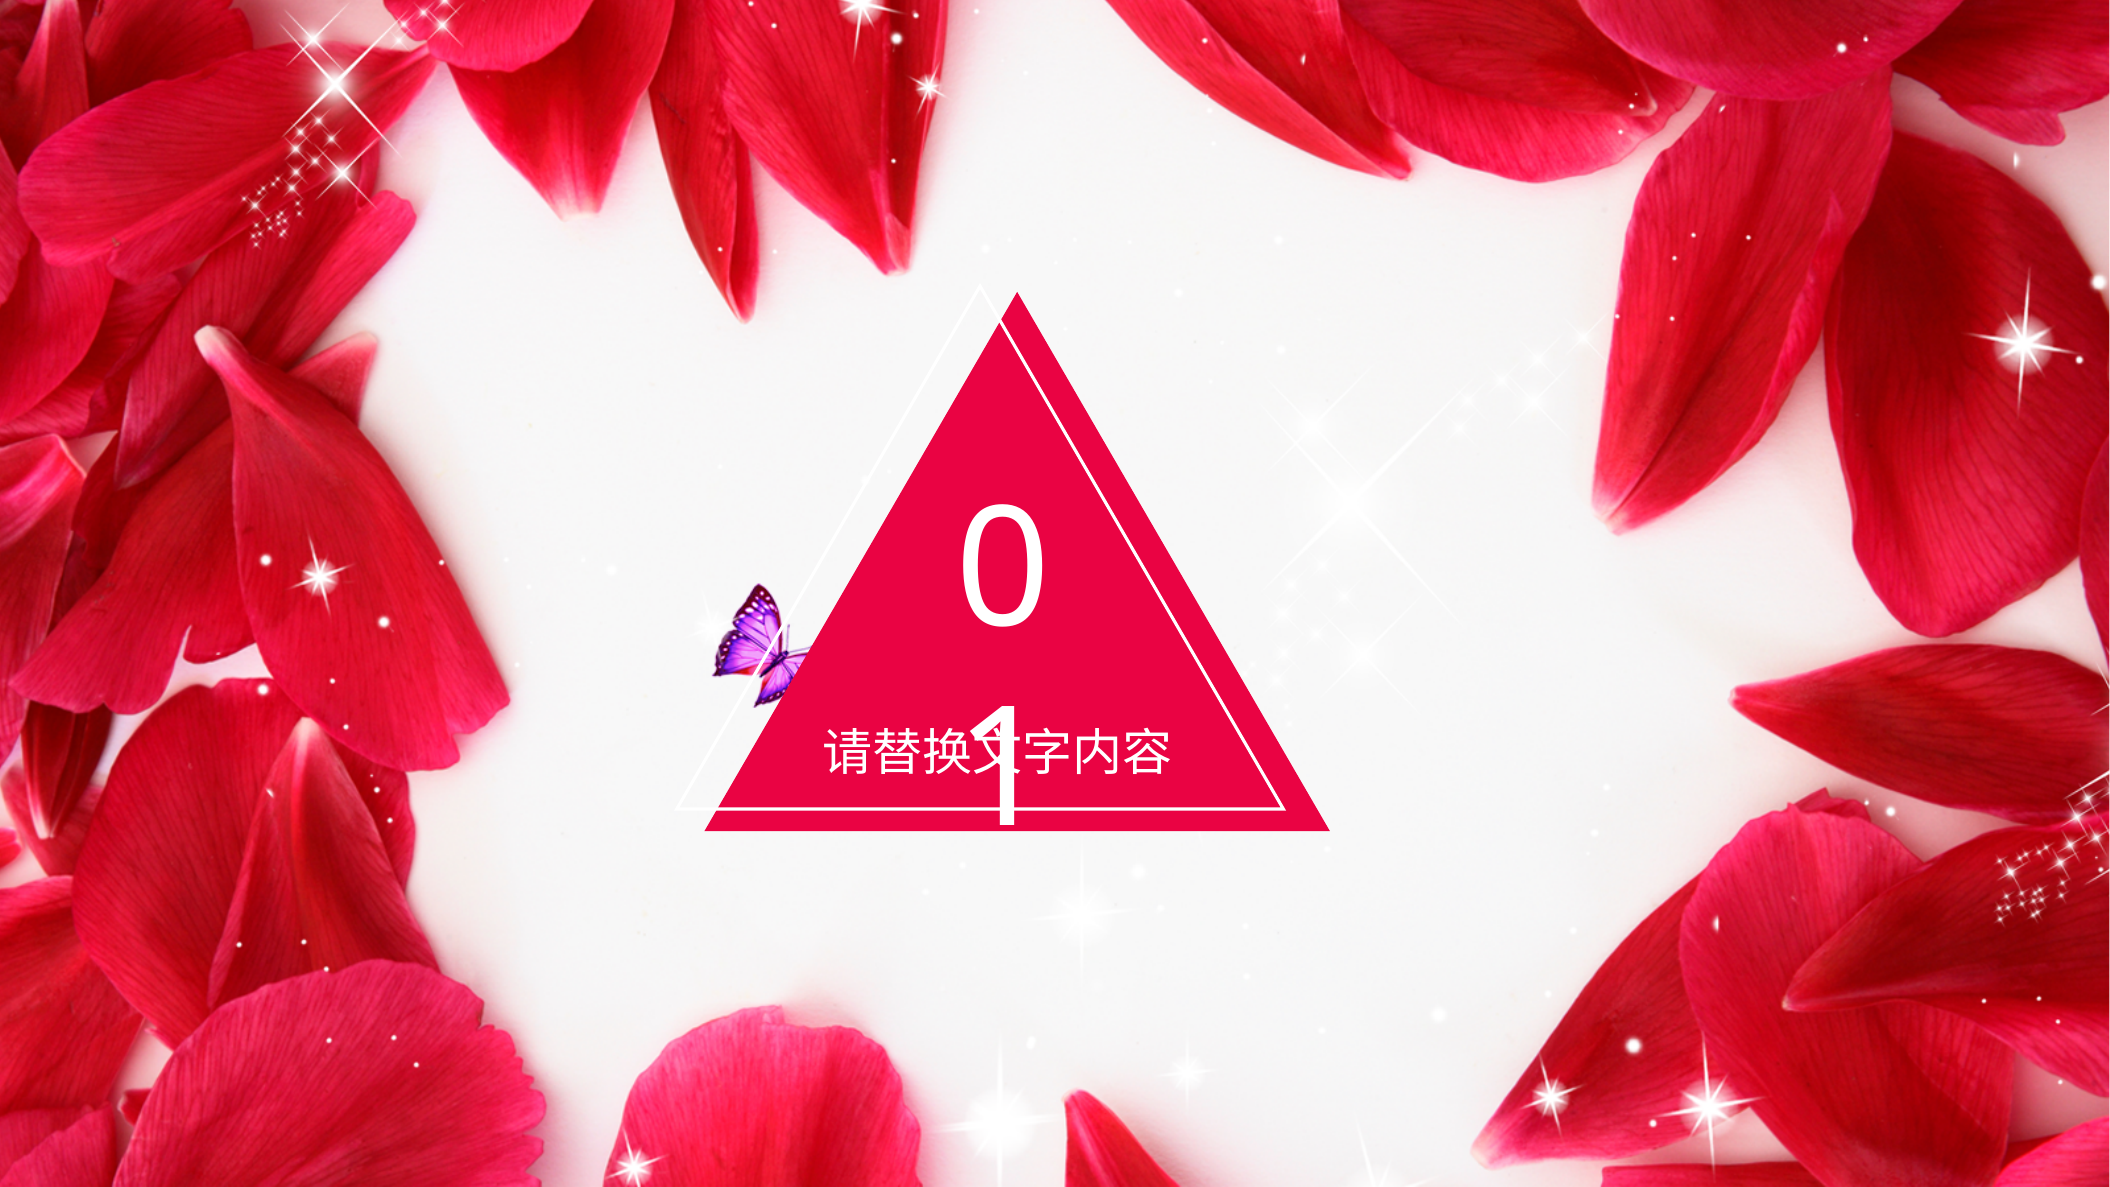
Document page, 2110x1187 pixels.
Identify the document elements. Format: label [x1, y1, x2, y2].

picture [0, 0, 2110, 1187]
text_box [676, 286, 1331, 832]
text_box [763, 451, 1242, 783]
